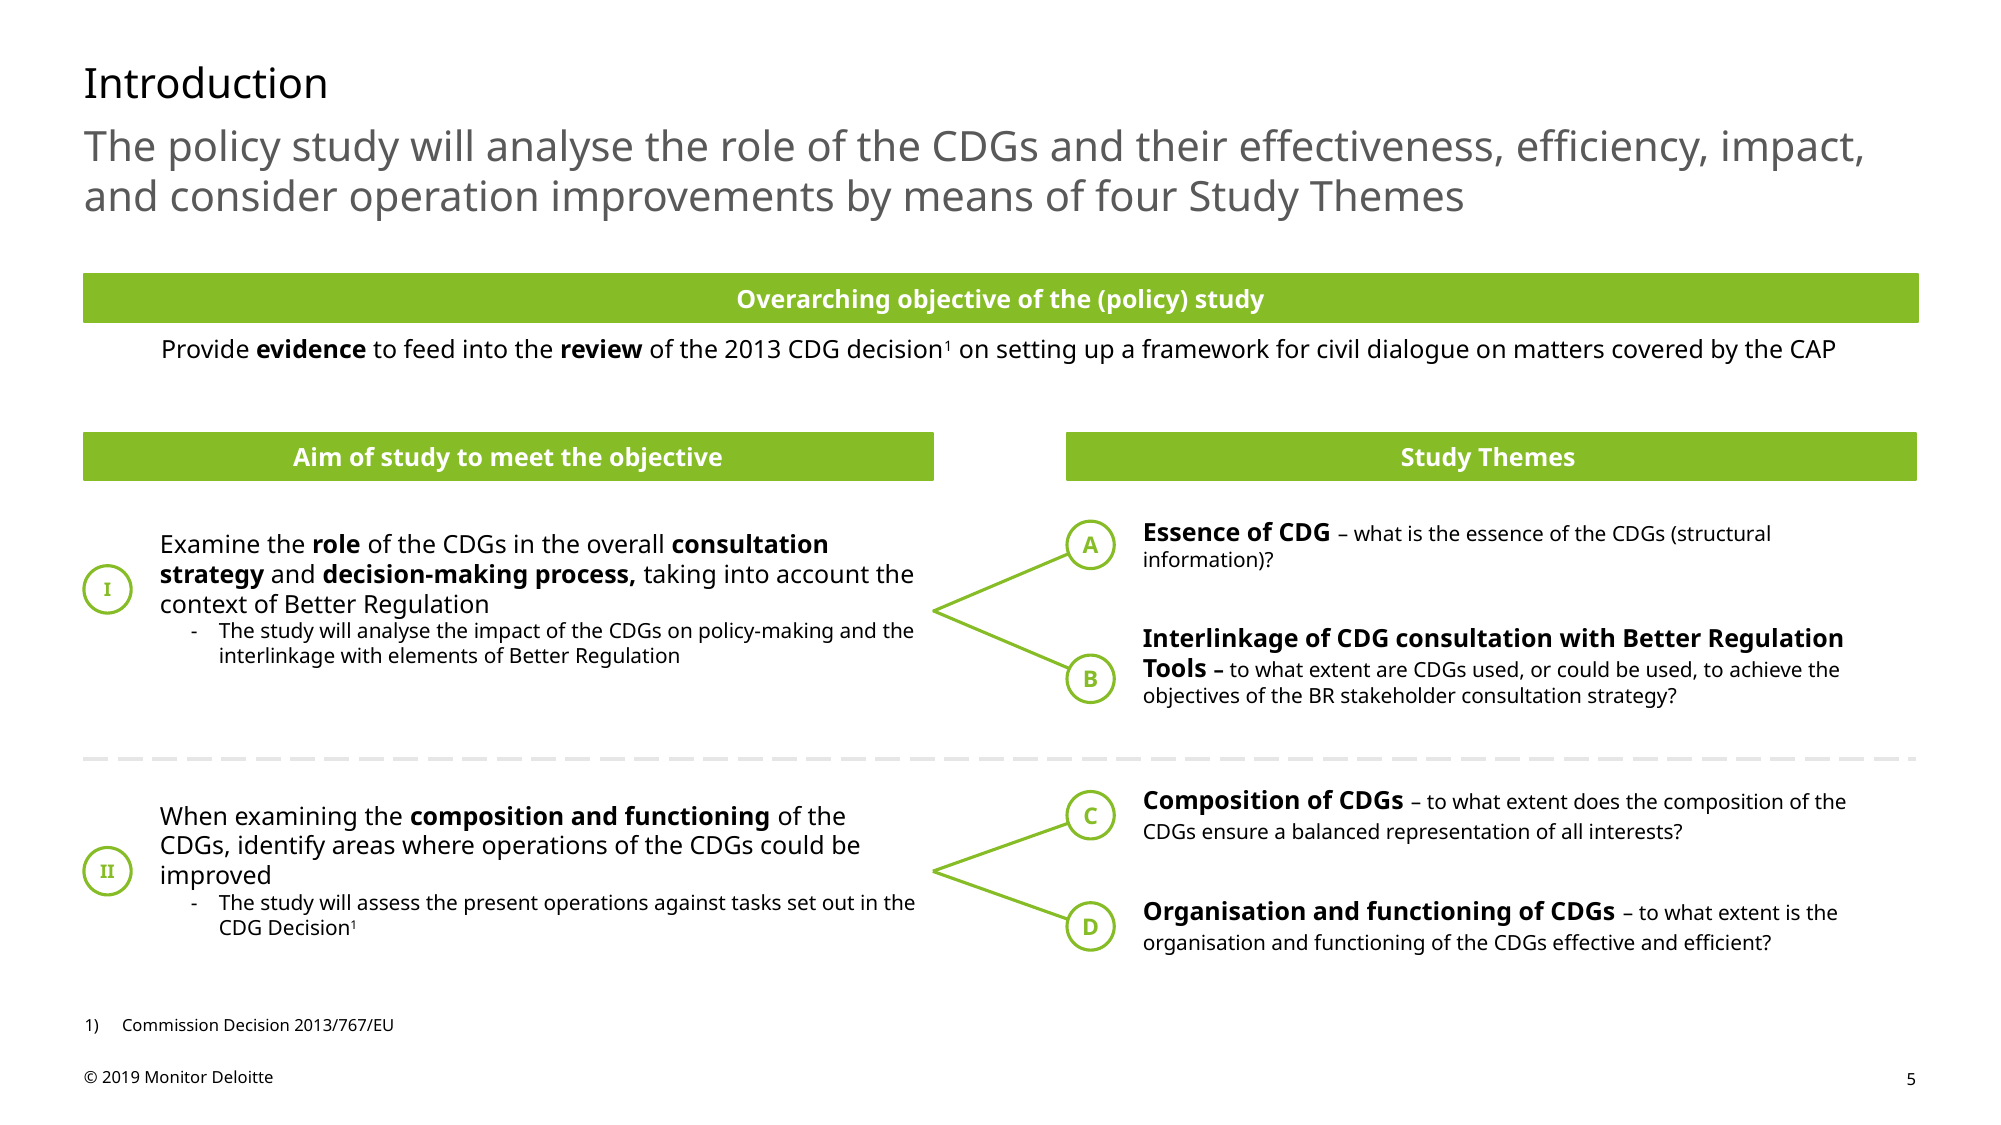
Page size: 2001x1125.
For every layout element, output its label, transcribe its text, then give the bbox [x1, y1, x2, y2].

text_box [932, 544, 1061, 612]
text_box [1066, 791, 1115, 951]
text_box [932, 814, 1061, 872]
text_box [1066, 520, 1115, 703]
text_box Aim of study to meet the objective [82, 431, 935, 482]
text_box II [81, 845, 134, 898]
text_box Provide evidence to feed into the review of the 2013 CDG decision1 on setting up a framework for civil dialogue on matters covered by the CAP [62, 326, 1937, 372]
text_box Essence of CDG – what is the essence of the CDGs (structural information)? [1128, 509, 1916, 580]
text_box Composition of CDGs – to what extent does the composition of the CDGs ensure a balanced representation of all interests? [1128, 777, 1916, 852]
list The policy study will analyse the role of the CDGs and their effectiveness, efficiency, impact, and consider operation improvements by means of four Study Themes [83, 119, 1916, 219]
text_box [932, 619, 1061, 678]
text_box Examine the role of the CDGs in the overall consultation strategy and decision-making process, taking into account the context of Better Regulation The study will analyse the impact of the CDGs on policy-making and the interlinkage with elements of Better Regulation [145, 520, 933, 676]
text_box Interlinkage of CDG consultation with Better Regulation Tools – to what extent are CDGs used, or could be used, to achieve the objectives of the BR stakeholder consultation strategy? [1128, 615, 1916, 716]
text_box Organisation and functioning of CDGs – to what extent is the organisation and functioning of the CDGs effective and efficient? [1128, 888, 1916, 964]
text_box Study Themes [1065, 431, 1918, 482]
text_box When examining the composition and functioning of the CDGs, identify areas where operations of the CDGs could be improved The study will assess the present operations against tasks set out in the CDG Decision1 [145, 792, 933, 948]
title Introduction [83, 57, 1916, 108]
text_box Overarching objective of the (policy) study [82, 272, 1920, 324]
text_box I [81, 563, 134, 616]
text_box Commission Decision 2013/767/EU [84, 955, 938, 1035]
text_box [932, 878, 1061, 928]
